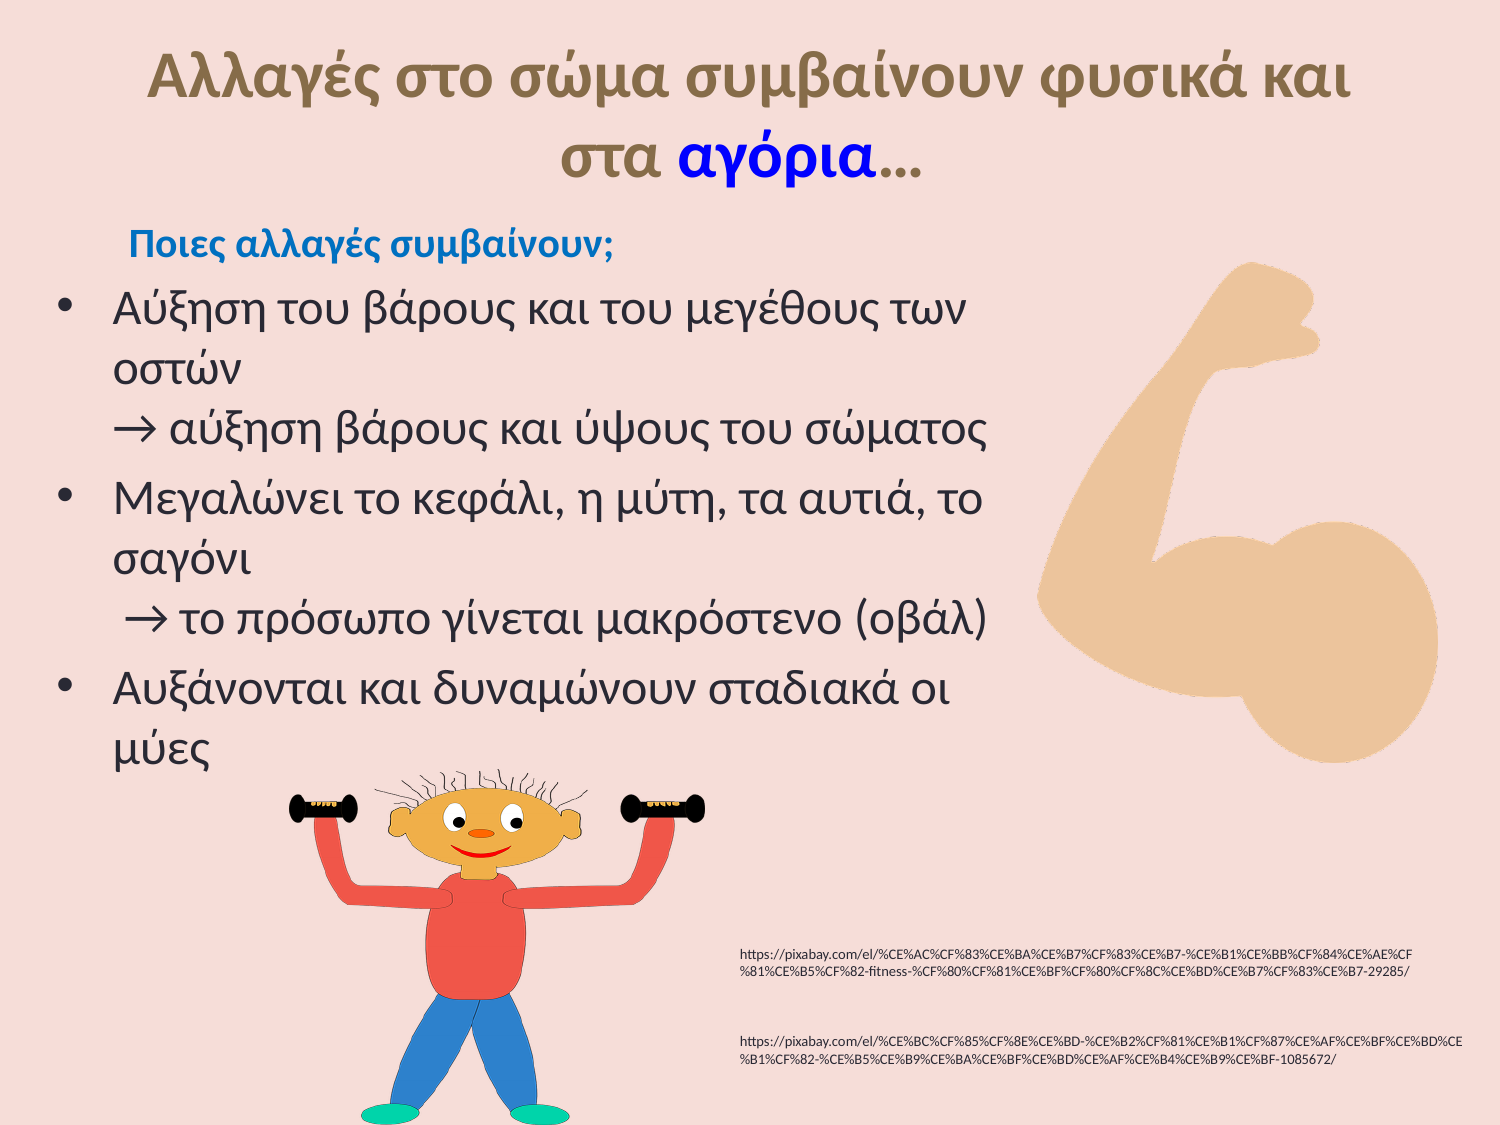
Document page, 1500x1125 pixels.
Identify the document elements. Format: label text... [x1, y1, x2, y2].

text_box Ποιες αλλαγές συμβαίνουν; [114, 208, 630, 273]
list Αύξηση του βάρους και του μεγέθους των οστών → αύξηση βάρους και ύψους του σώματος Μεγαλώνει το κεφάλι, η μύτη, τα αυτιά, το σαγόνι → το πρόσωπο γίνεται μακρόστενο (οβάλ) Αυξάνονται και δυναμώνουν σταδιακά οι μύες [40, 266, 1017, 855]
picture [288, 768, 706, 1125]
title Αλλαγές στο σώμα συμβαίνουν φυσικά και στα αγόρια… [74, 44, 1426, 178]
text_box https://pixabay.com/el/%CE%BC%CF%85%CF%8E%CE%BD-%CE%B2%CF%81%CE%B1%CF%87%CE%AF%CE%BF%CE%BD%CE%B1%CF%82-%CE%B5%CE%B9%CE%BA%CE%BF%CE%BD%CE%AF%CE%B4%CE%B9%CE%BF-1085672/ [725, 1024, 1500, 1075]
picture [1037, 262, 1438, 763]
text_box https://pixabay.com/el/%CE%AC%CF%83%CE%BA%CE%B7%CF%83%CE%B7-%CE%B1%CE%BB%CF%84%CE%AE%CF%81%CE%B5%CF%82-fitness-%CF%80%CF%81%CE%BF%CF%80%CF%8C%CE%BD%CE%B7%CF%83%CE%B7-29285/ [724, 937, 1475, 988]
